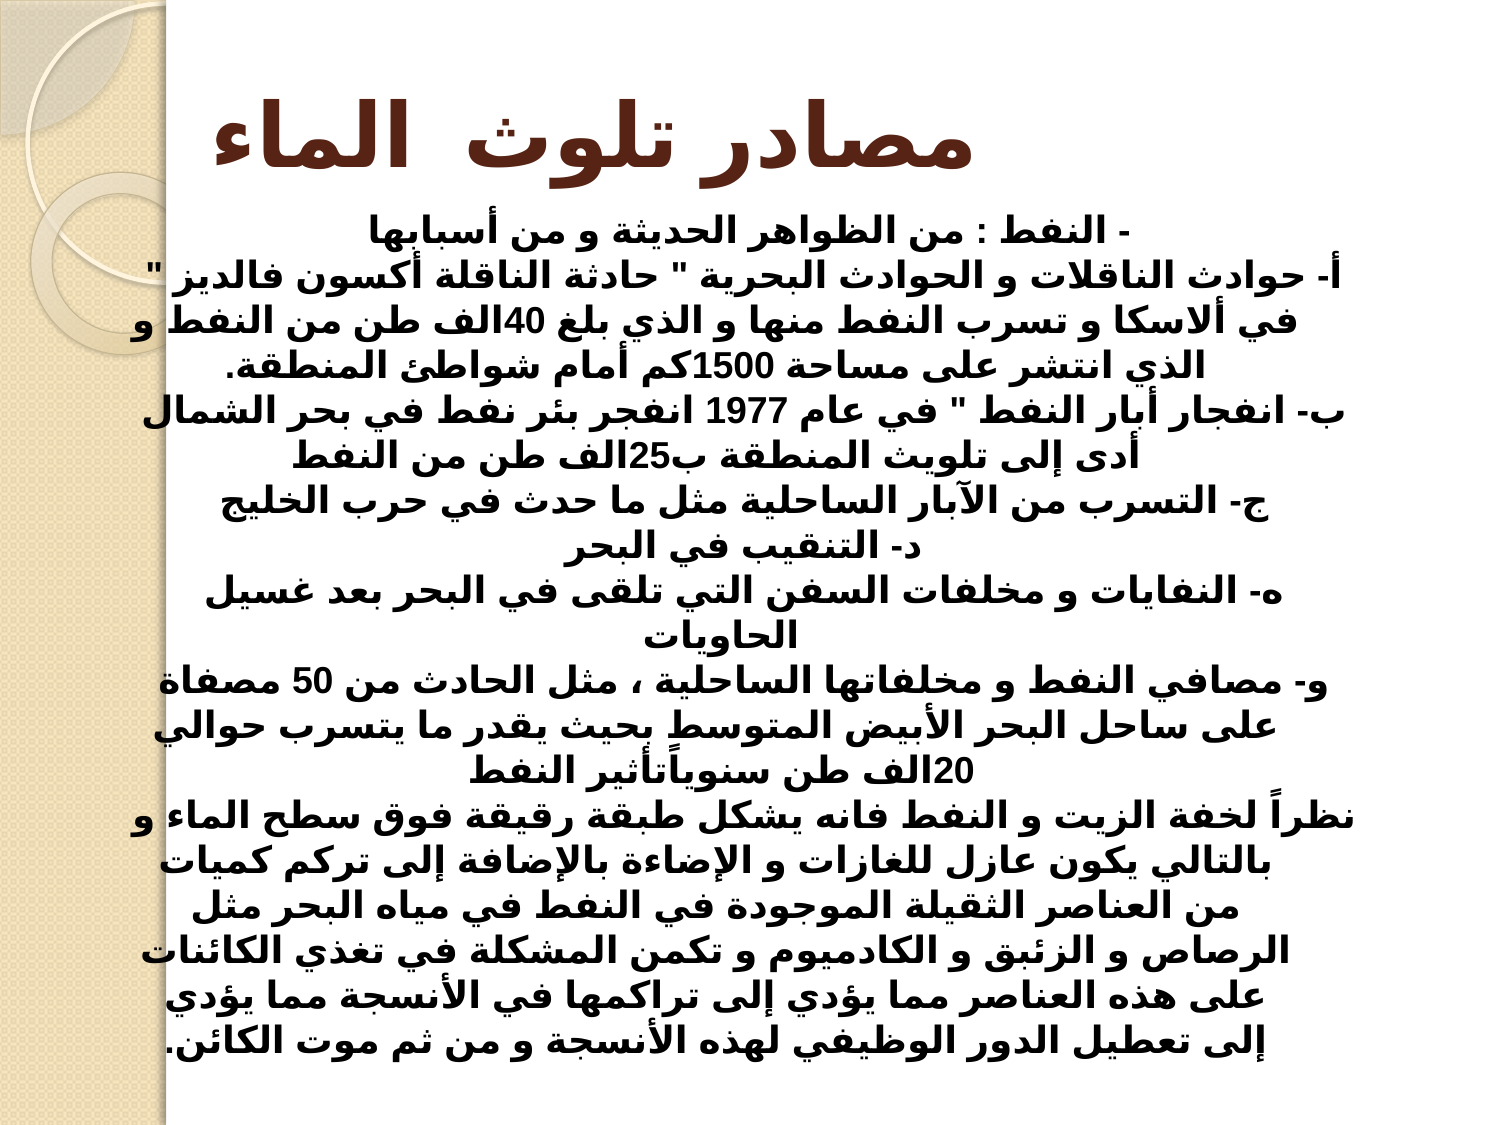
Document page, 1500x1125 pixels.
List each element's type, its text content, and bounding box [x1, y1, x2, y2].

text_box - النفط : من الظواهر الحديثة و من أسبابها أ- حوادث الناقلات و الحوادث البحرية " حادثة الناقلة أكسون فالديز " في ألاسكا و تسرب النفط منها و الذي بلغ 40الف طن من النفط و الذي انتشر على مساحة 1500كم أمام شواطئ المنطقة. ب- انفجار أبار النفط " في عام 1977 انفجر بئر نفط في بحر الشمال أدى إلى تلويث المنطقة ب25الف طن من النفط ج- التسرب من الآبار الساحلية مثل ما حدث في حرب الخليج د- التنقيب في البحر ه- النفايات و مخلفات السفن التي تلقى في البحر بعد غسيل الحاويات و- مصافي النفط و مخلفاتها الساحلية ، مثل الحادث من 50 مصفاة على ساحل البحر الأبيض المتوسط بحيث يقدر ما يتسرب حوالي 20الف طن سنوياًتأثير النفط نظراً لخفة الزيت و النفط فانه يشكل طبقة رقيقة فوق سطح الماء و بالتالي يكون عازل للغازات و الإضاءة بالإضافة إلى تركم كميات من العناصر الثقيلة الموجودة في النفط في مياه البحر مثل الرصاص و الزئبق و الكادميوم و تكمن المشكلة في تغذي الكائنات على هذه العناصر مما يؤدي إلى تراكمها في الأنسجة مما يؤدي إلى تعطيل الدور الوظيفي لهذه الأنسجة و من ثم موت الكائن. [112, 198, 1376, 1068]
title مصادر تلوث الماء [171, 42, 1262, 220]
